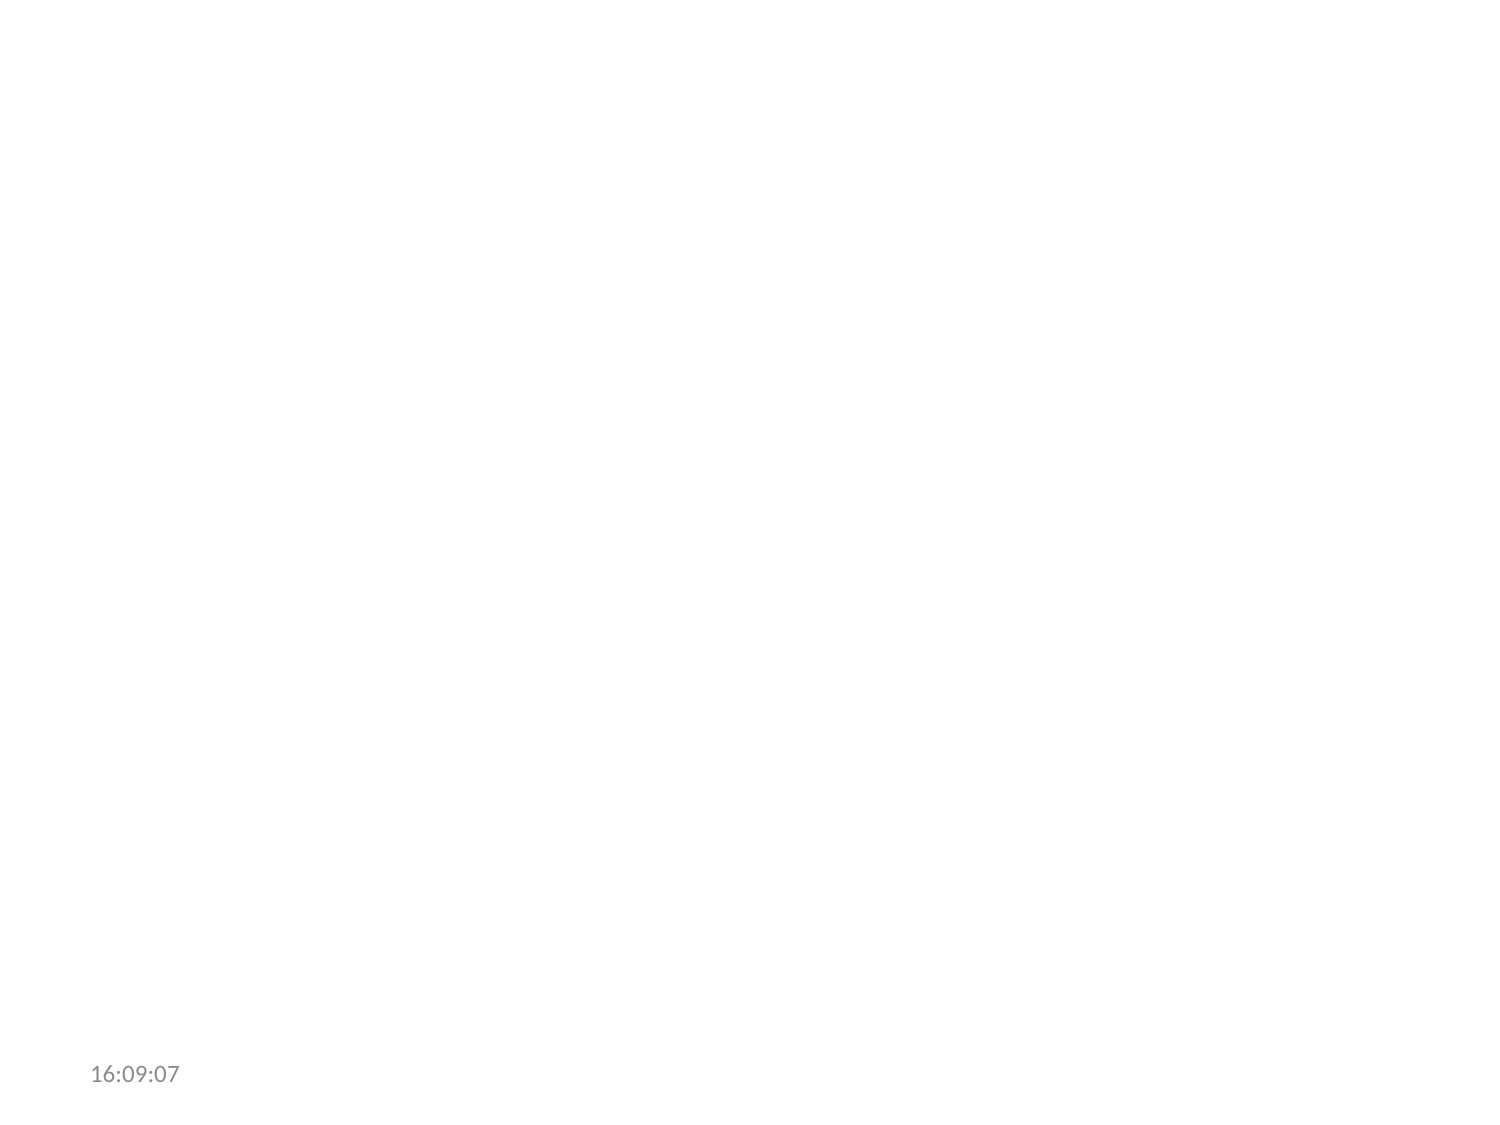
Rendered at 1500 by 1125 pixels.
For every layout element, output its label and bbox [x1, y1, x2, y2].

slide_number [75, 1042, 425, 1103]
